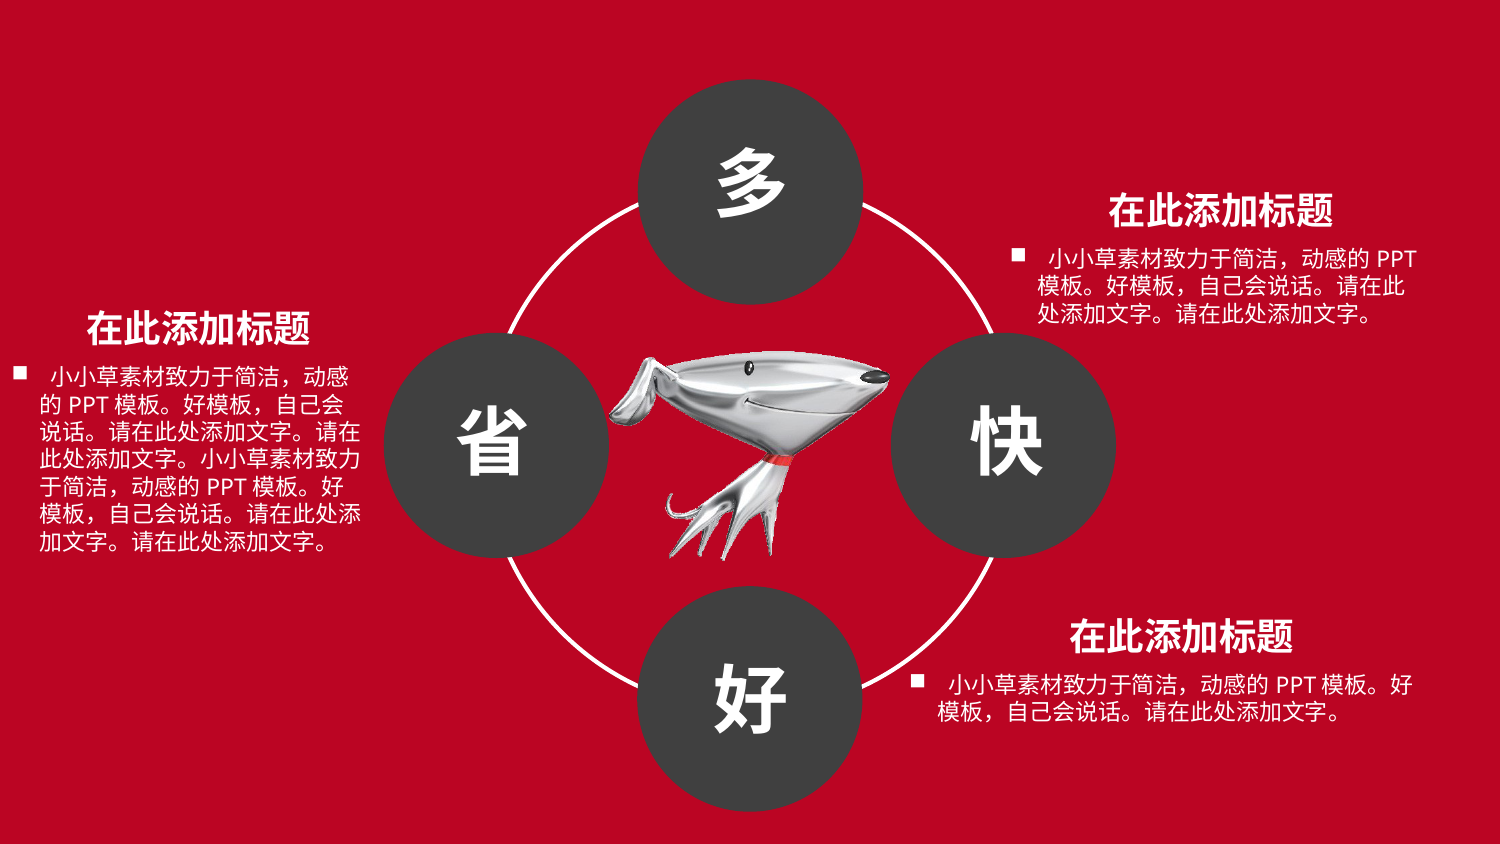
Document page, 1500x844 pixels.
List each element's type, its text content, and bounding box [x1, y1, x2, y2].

text_box [637, 586, 863, 812]
text_box 好 [667, 644, 834, 750]
text_box [386, 332, 604, 559]
text_box 多 [667, 129, 834, 234]
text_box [894, 605, 1452, 734]
text_box [509, 476, 992, 687]
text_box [0, 297, 382, 649]
picture [609, 351, 890, 561]
text_box [637, 79, 864, 305]
text_box 省 [410, 386, 576, 492]
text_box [994, 179, 1435, 364]
text_box 快 [924, 386, 1090, 492]
text_box [894, 333, 1117, 559]
text_box [509, 204, 989, 414]
